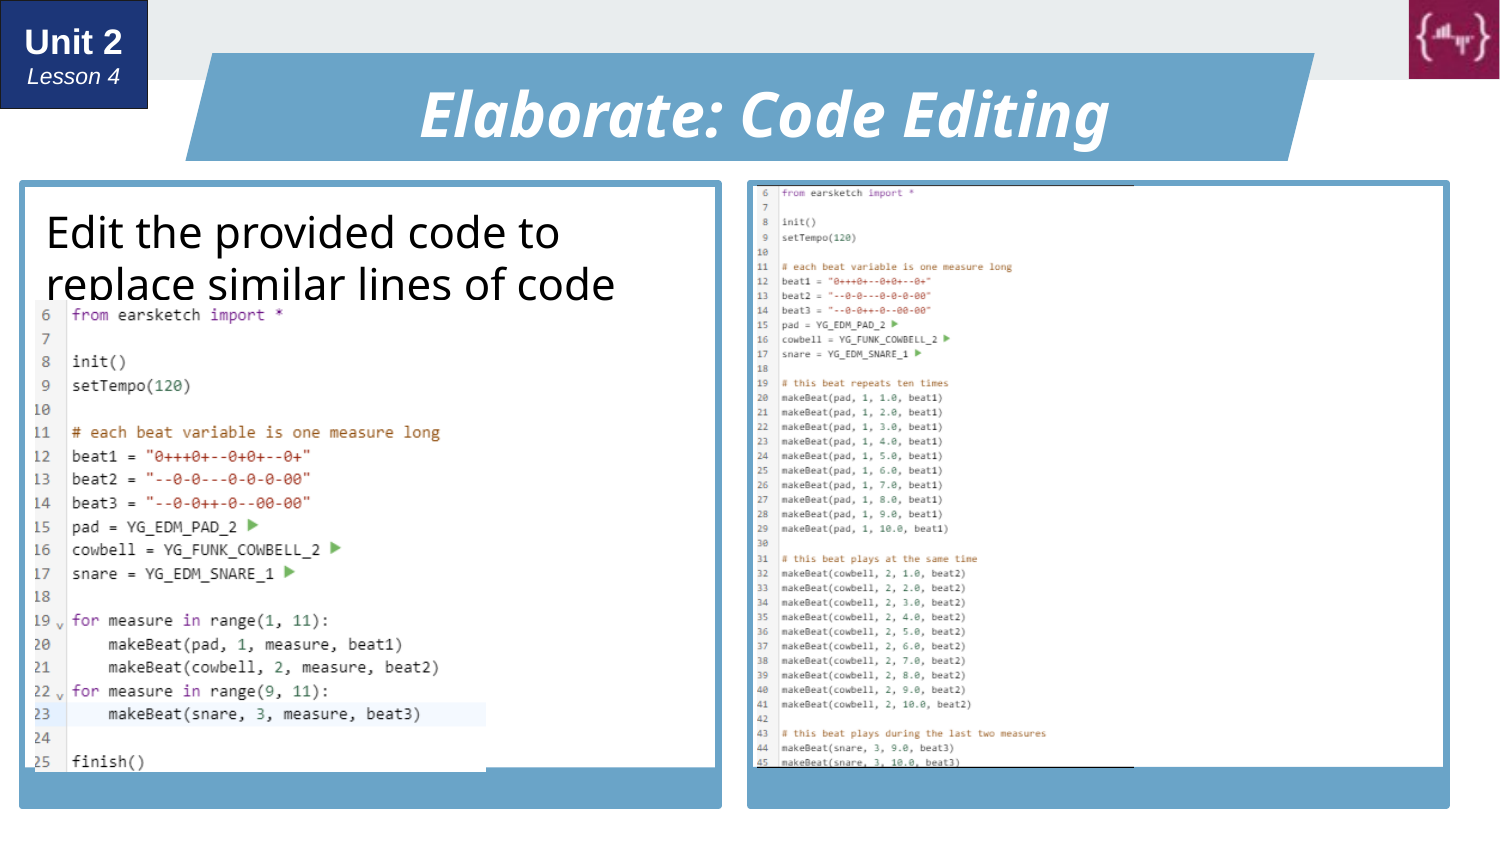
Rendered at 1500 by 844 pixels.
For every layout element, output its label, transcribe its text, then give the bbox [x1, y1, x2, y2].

picture [25, 186, 716, 804]
picture [1408, 0, 1500, 79]
picture [753, 185, 1444, 803]
text_box Unit 2 Lesson 4 [0, 0, 148, 109]
text_box [185, 53, 1315, 161]
title Elaborate: Code Editing [236, 60, 1295, 155]
